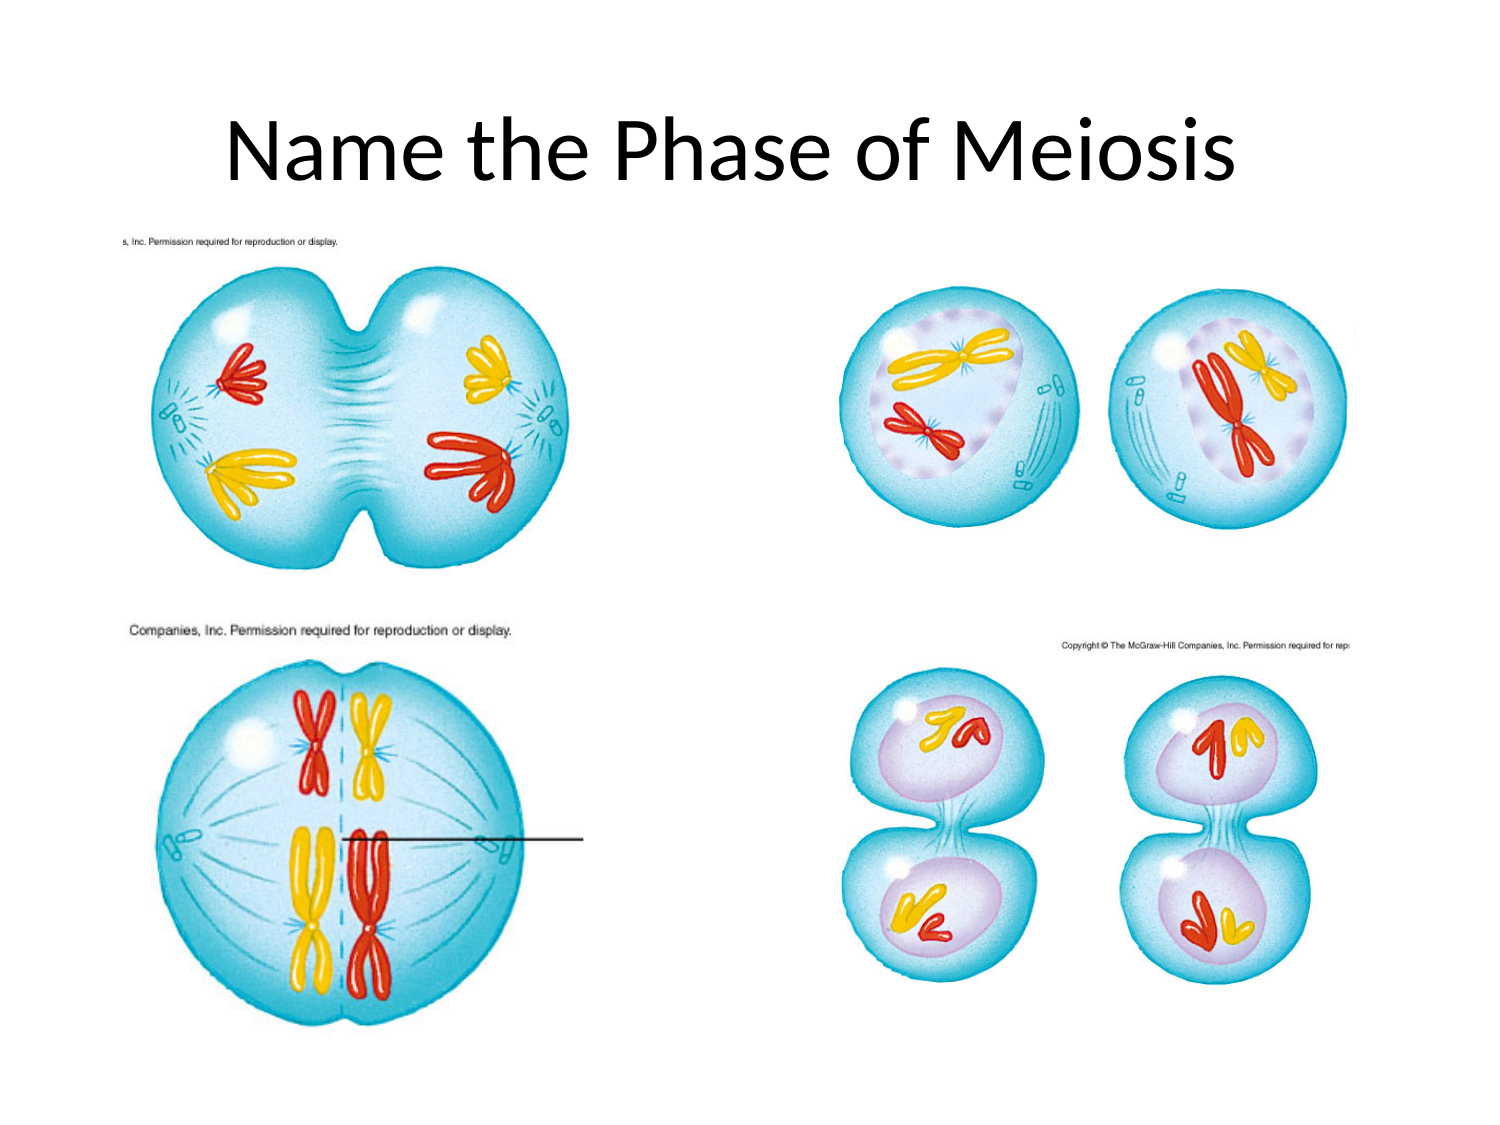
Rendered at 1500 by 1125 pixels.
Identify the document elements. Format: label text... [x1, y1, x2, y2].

picture [125, 619, 584, 1042]
picture [821, 637, 1350, 1024]
picture [824, 267, 1356, 543]
picture [122, 233, 584, 576]
text_box Name the Phase of Meiosis [56, 50, 1407, 238]
